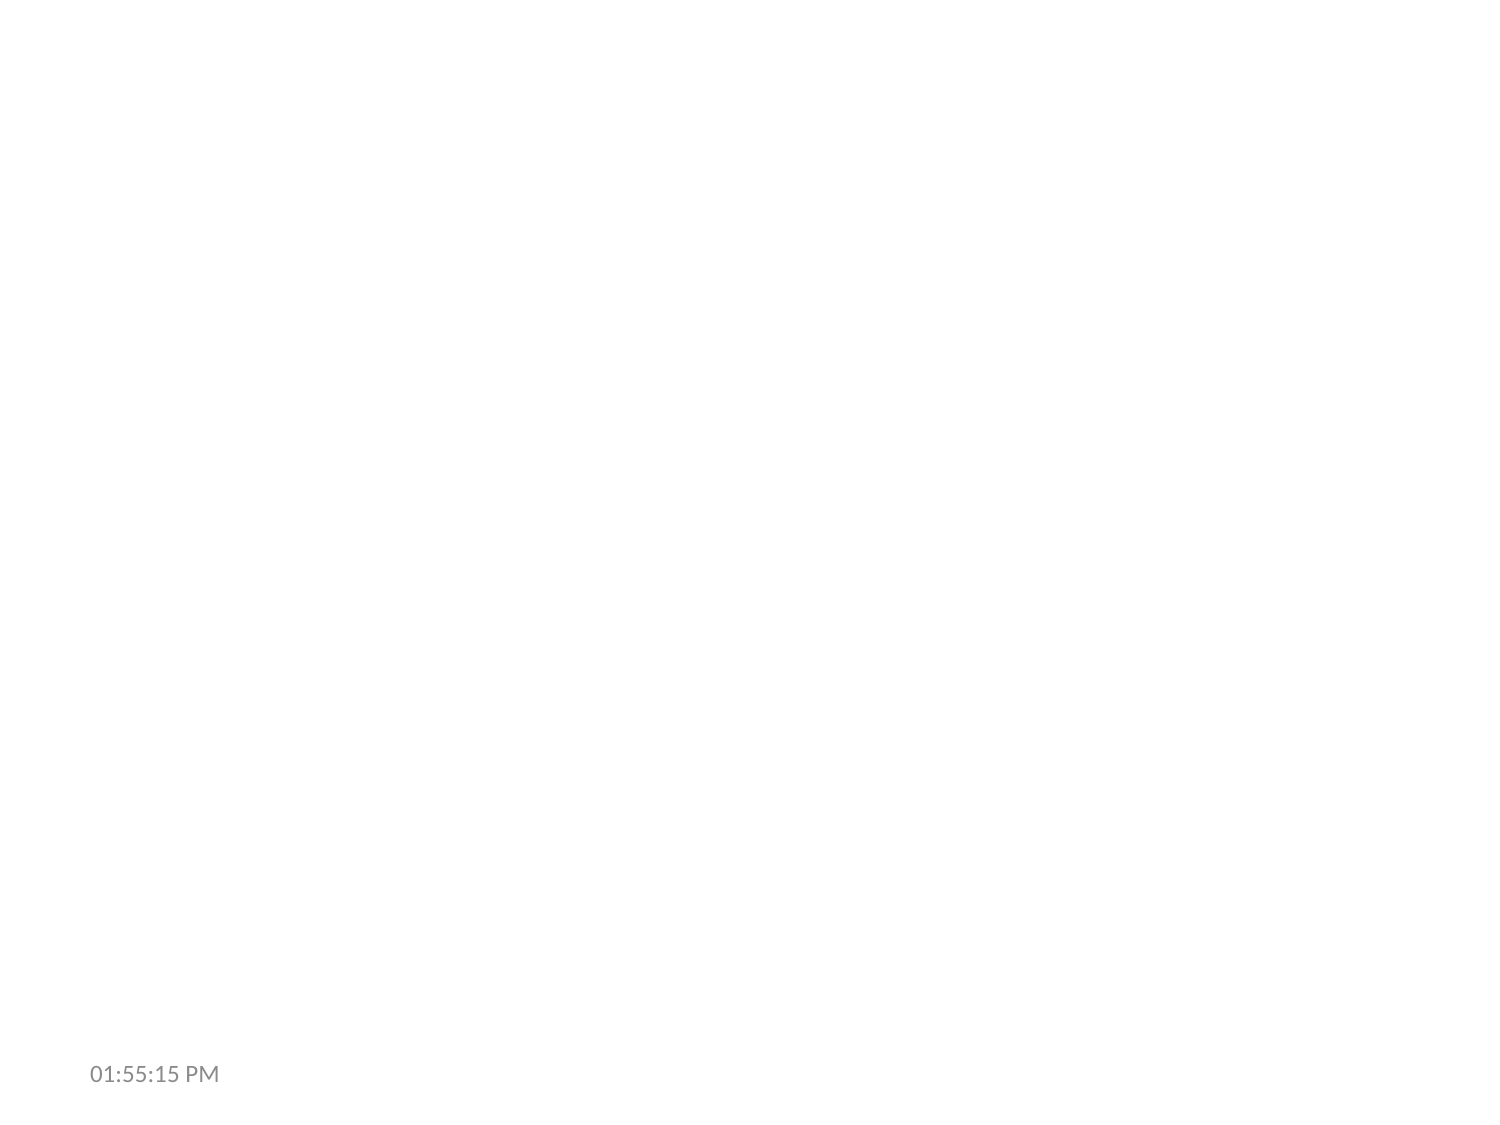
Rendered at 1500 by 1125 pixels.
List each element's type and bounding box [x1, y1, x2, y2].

slide_number [75, 1042, 425, 1103]
